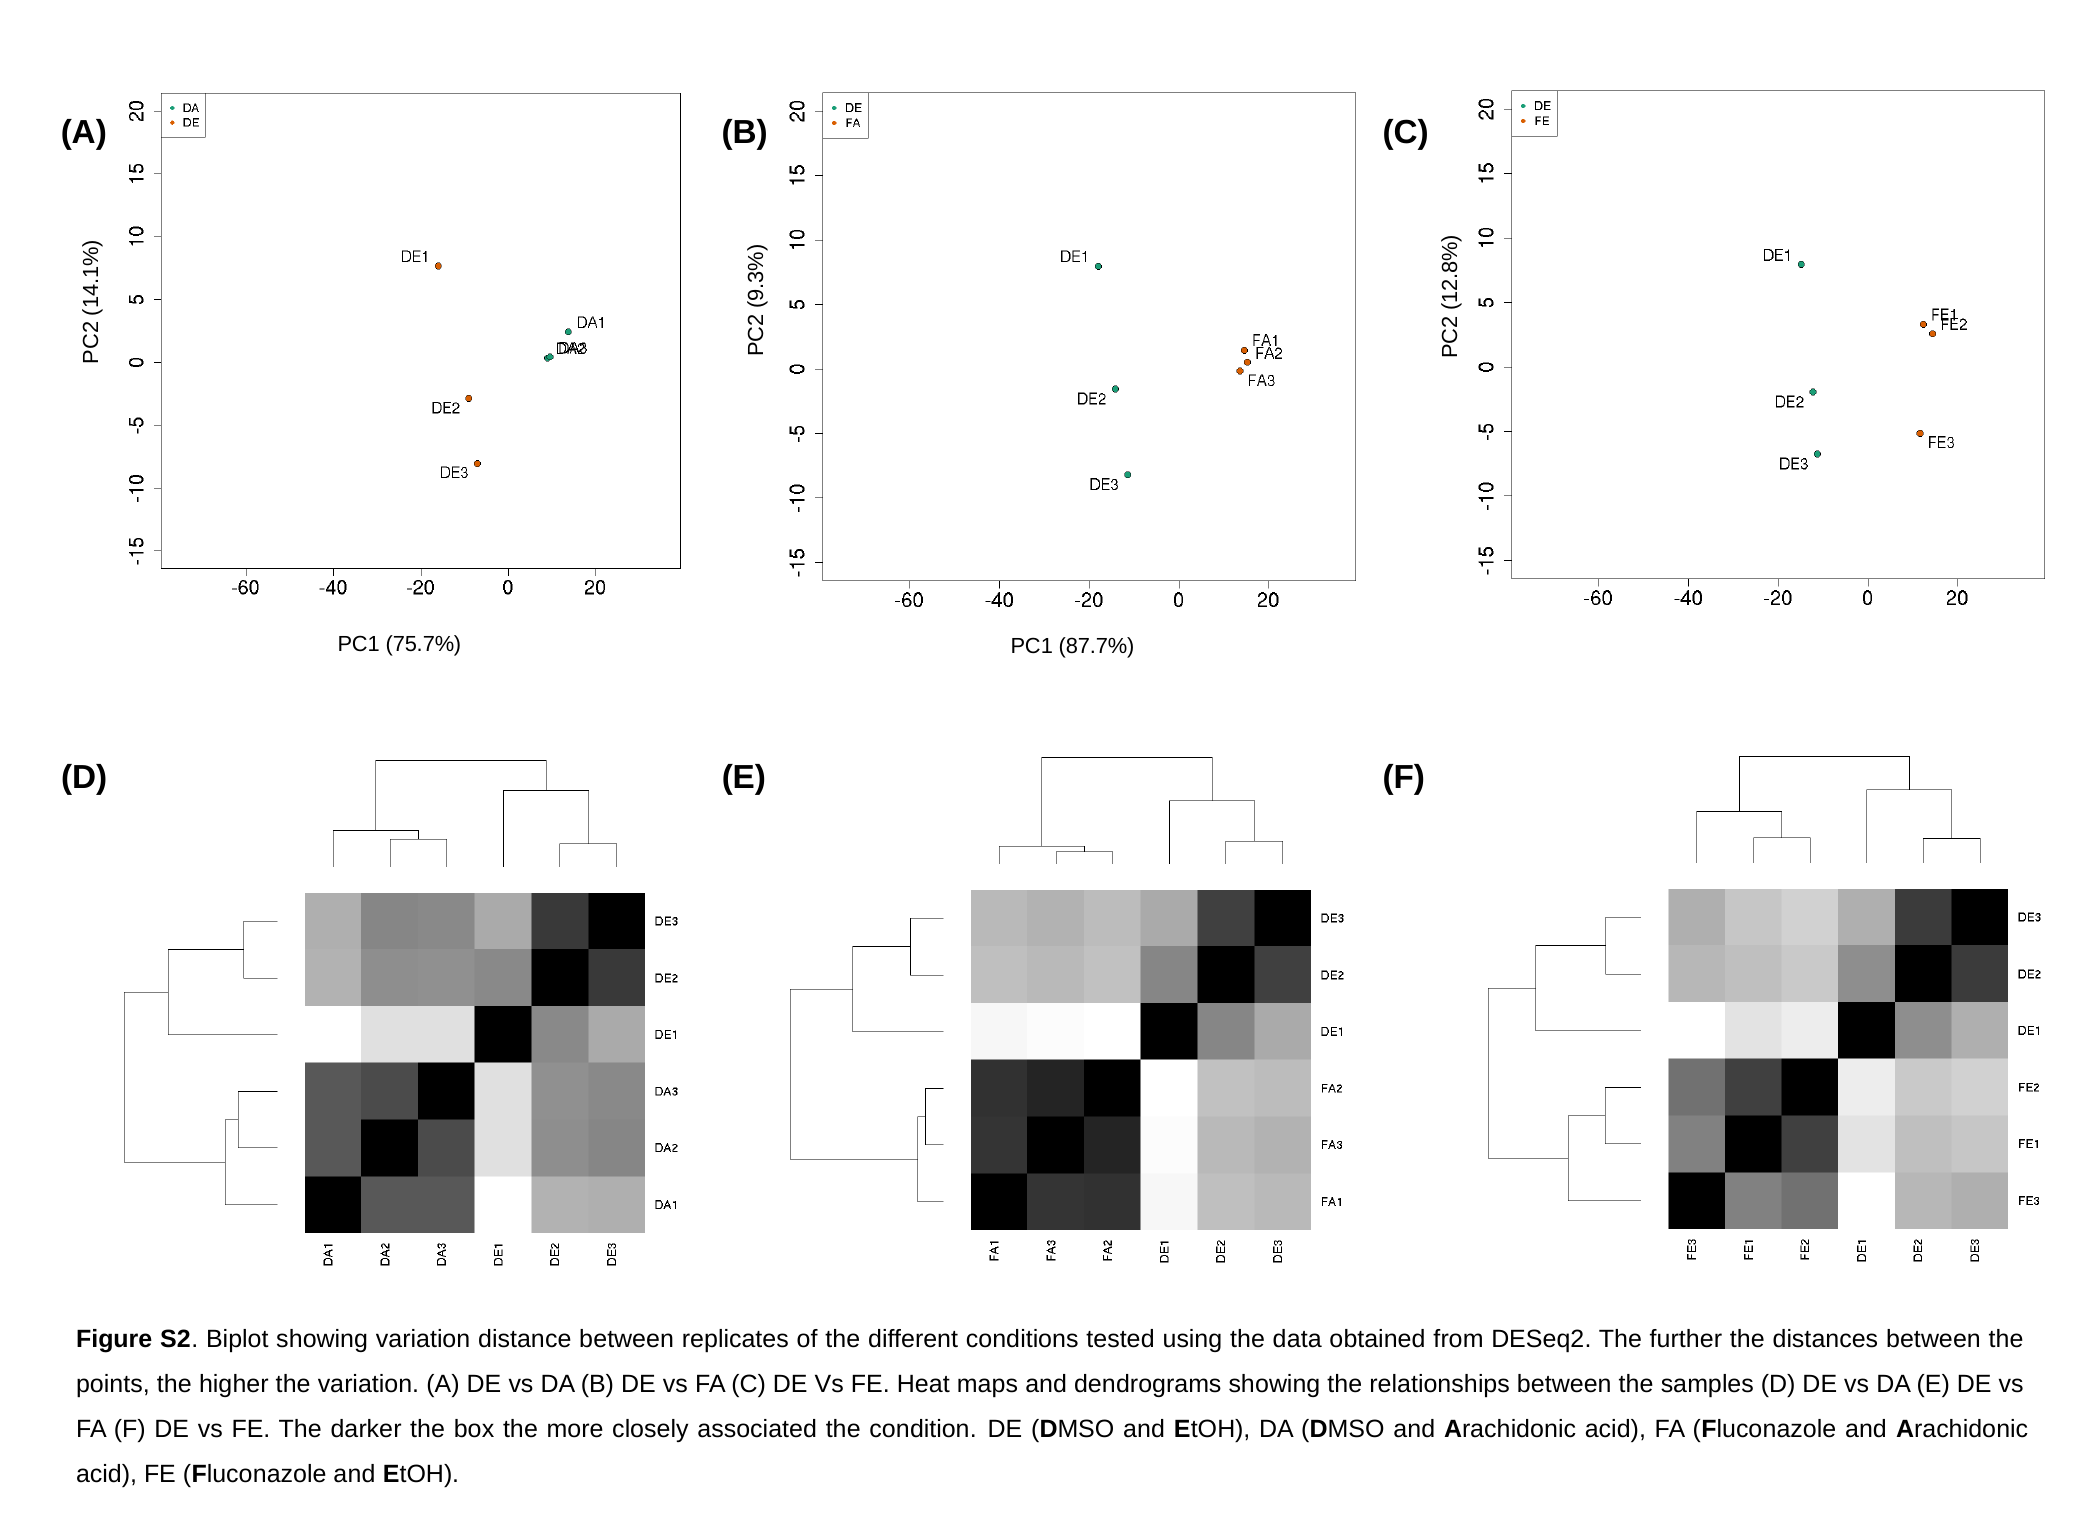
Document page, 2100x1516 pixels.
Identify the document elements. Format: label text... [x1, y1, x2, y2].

text_box PC2 (9.3%) [725, 234, 786, 365]
text_box (E) [706, 747, 787, 806]
picture [1481, 749, 2045, 1274]
picture [1471, 81, 2055, 611]
text_box (B) [705, 102, 786, 162]
text_box PC2 (12.8%) [1419, 222, 1471, 367]
text_box PC2 (14.1%) [60, 222, 121, 372]
text_box (C) [1366, 102, 1448, 162]
picture [121, 84, 689, 600]
text_box PC1 (87.7%) [994, 624, 1156, 668]
picture [786, 81, 1365, 609]
text_box Figure S2. Biplot showing variation distance between replicates of the different conditions tested using the data obtained from DESeq2. The further the distances between the points, the higher the variation. (A) DE vs DA (B) DE vs FA (C) DE Vs FE. Heat maps and dendrograms showing the relationships between the samples (D) DE vs DA (E) DE vs FA (F) DE vs FE. The darker the box the more closely associated the condition. DE (DMSO and EtOH), DA (DMSO and Arachidonic acid), FA (Fluconazole and Arachidonic acid), FE (Fluconazole and EtOH). [60, 1280, 2045, 1516]
text_box (A) [45, 102, 121, 162]
text_box (D) [45, 747, 118, 806]
text_box PC1 (75.7%) [321, 622, 489, 670]
text_box (F) [1366, 747, 1448, 806]
picture [784, 750, 1367, 1273]
picture [118, 744, 692, 1280]
